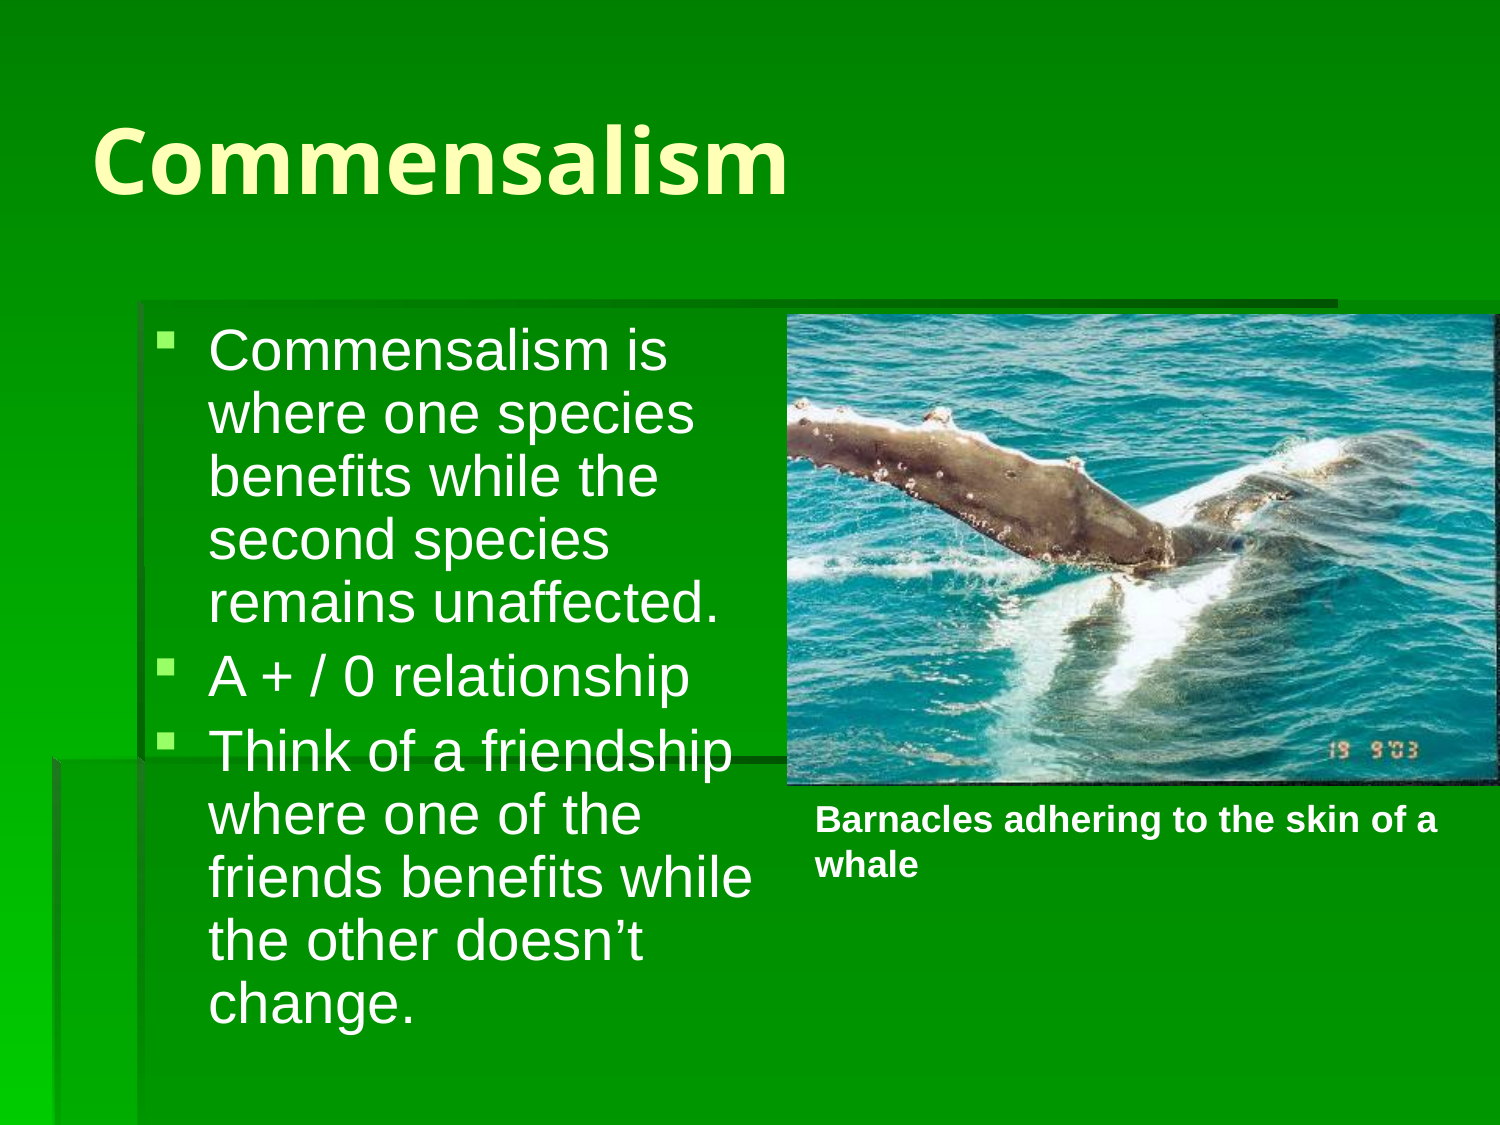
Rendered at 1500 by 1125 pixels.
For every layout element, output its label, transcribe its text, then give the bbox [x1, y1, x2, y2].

list Commensalism is where one species benefits while the second species remains unaffected. A + / 0 relationship Think of a friendship where one of the friends benefits while the other doesn’t change. [137, 312, 782, 1088]
title Commensalism [74, 39, 1451, 276]
picture [787, 314, 1500, 786]
text_box Barnacles adhering to the skin of a whale [799, 794, 1463, 893]
